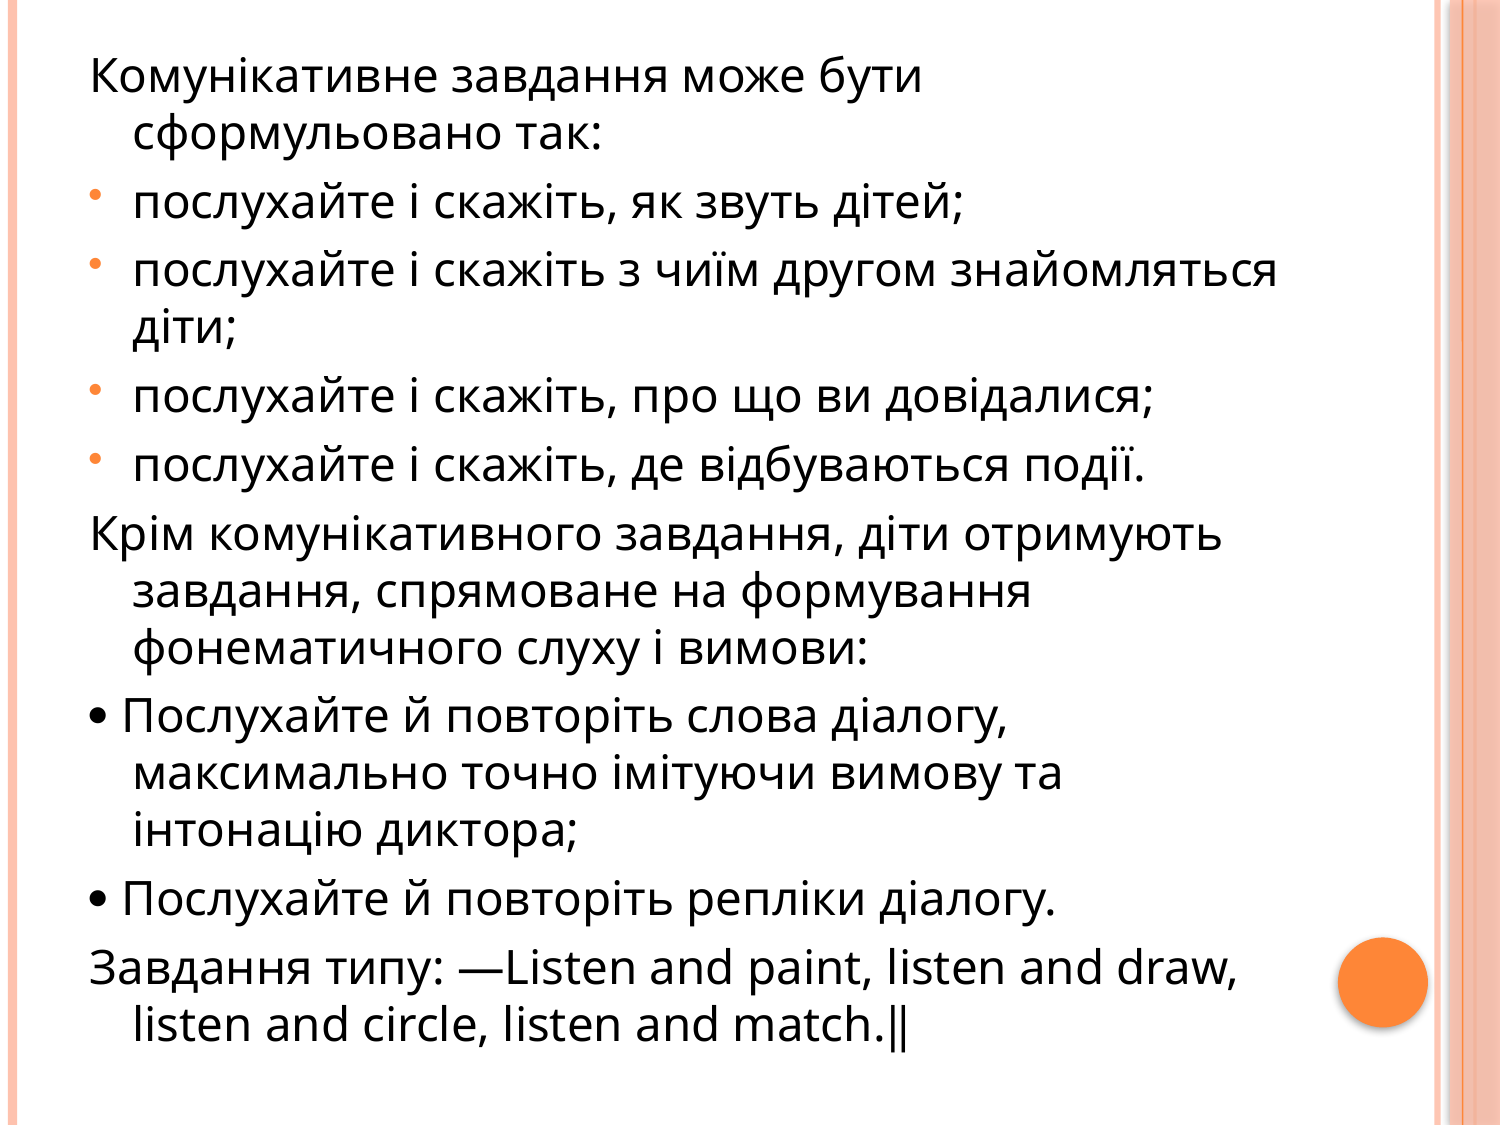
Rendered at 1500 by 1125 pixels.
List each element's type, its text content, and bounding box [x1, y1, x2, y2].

list Комунікативне завдання може бути сформульовано так: послухайте і скажіть, як звуть дітей; послухайте і скажіть з чиїм другом знайомляться діти; послухайте і скажіть, про що ви довідалися; послухайте і скажіть, де відбуваються події. Крім комунікативного завдання, діти отримують завдання, спрямоване на формування фонематичного слуху і вимови:  Послухайте й повторіть слова діалогу, максимально точно імітуючи вимову та інтонацію диктора;  Послухайте й повторіть репліки діалогу. Завдання типу: ―Listen and paint, listen and draw, listen and circle, listen and match.‖ [75, 37, 1300, 1062]
